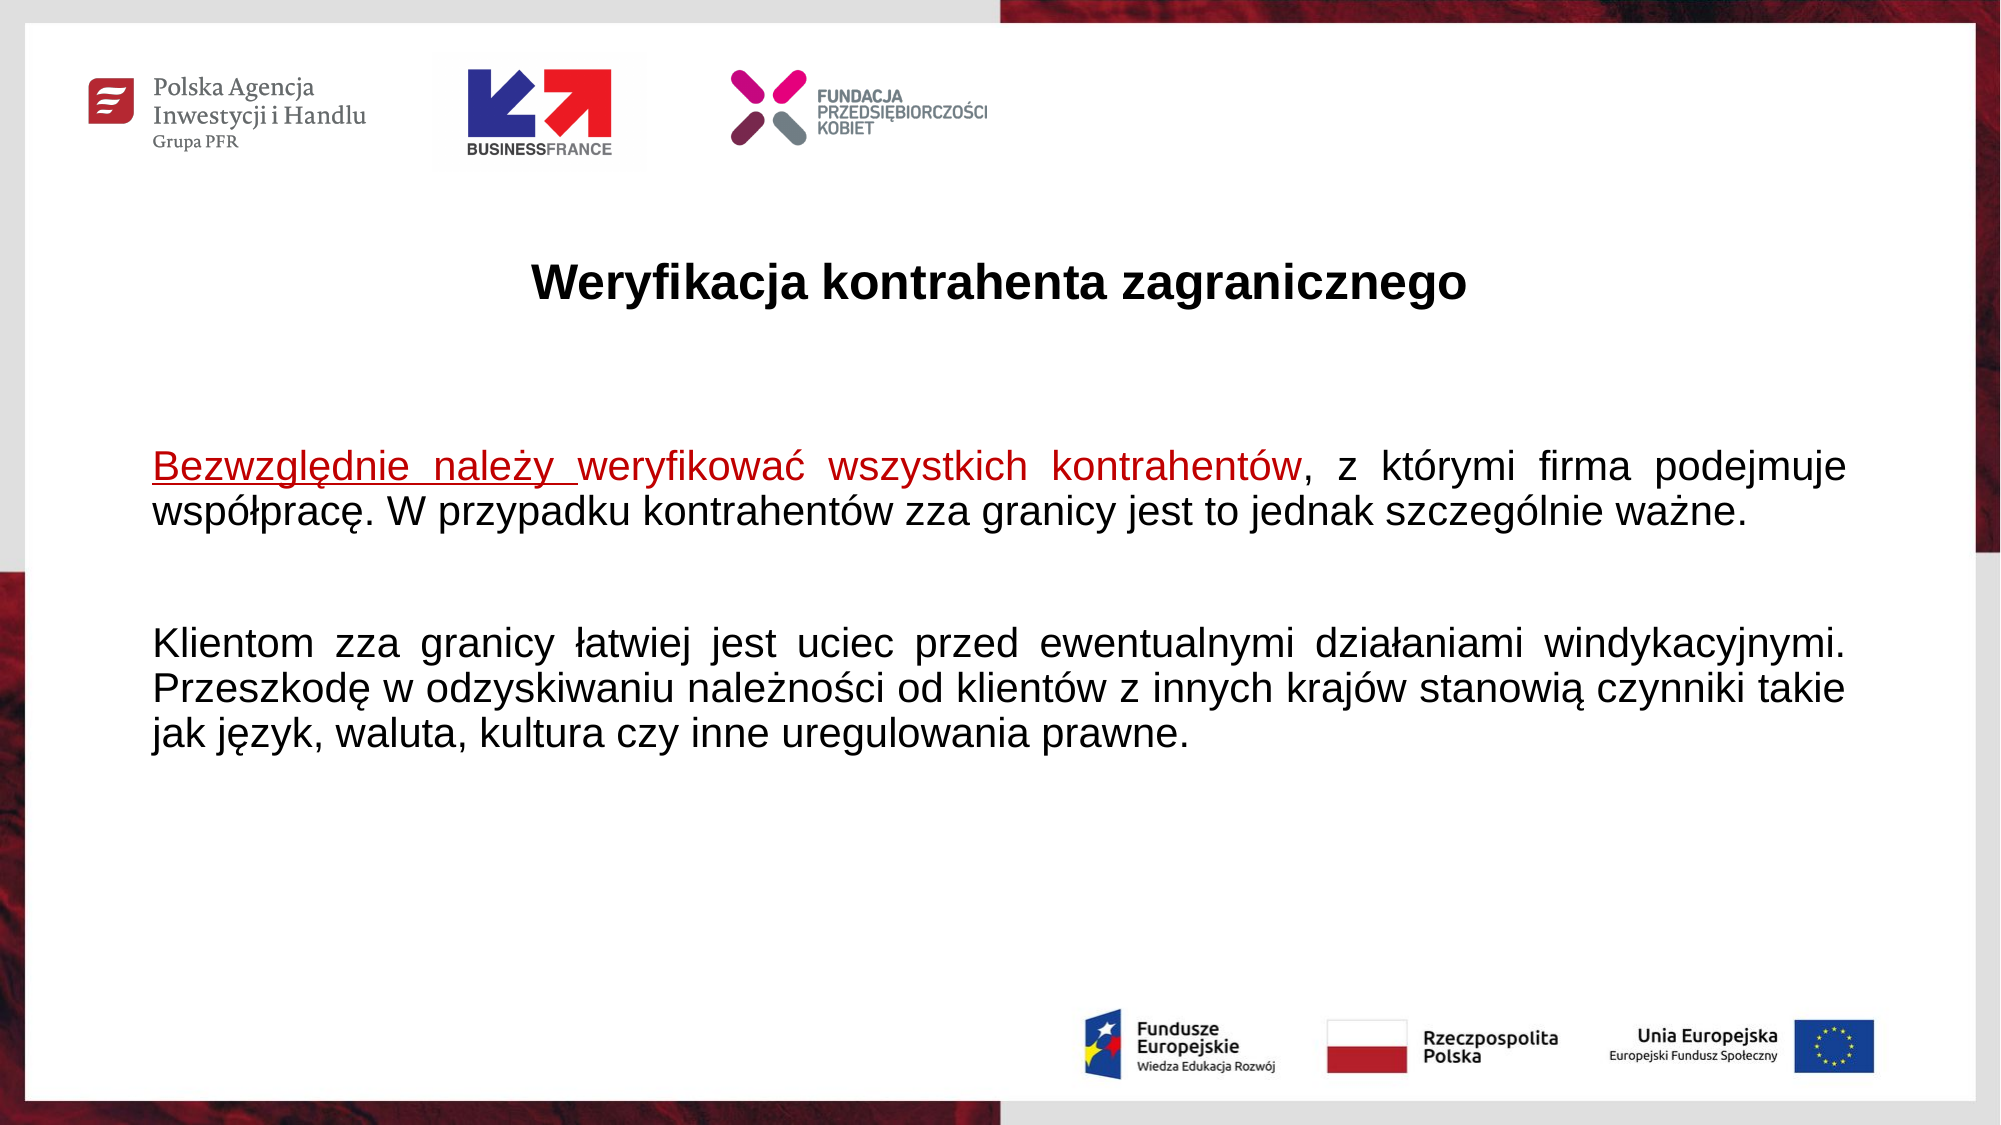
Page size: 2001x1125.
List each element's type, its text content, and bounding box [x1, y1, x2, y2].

picture [0, 0, 2001, 1125]
title Weryfikacja kontrahenta zagranicznego [137, 187, 1863, 380]
list Bezwzględnie należy weryfikować wszystkich kontrahentów, z którymi firma podejmuje współpracę. W przypadku kontrahentów zza granicy jest to jednak szczególnie ważne. Klientom zza granicy łatwiej jest uciec przed ewentualnymi działaniami windykacyjnymi. Przeszkodę w odzyskiwaniu należności od klientów z innych krajów stanowią czynniki takie jak język, waluta, kultura czy inne uregulowania prawne. [137, 436, 1863, 1125]
